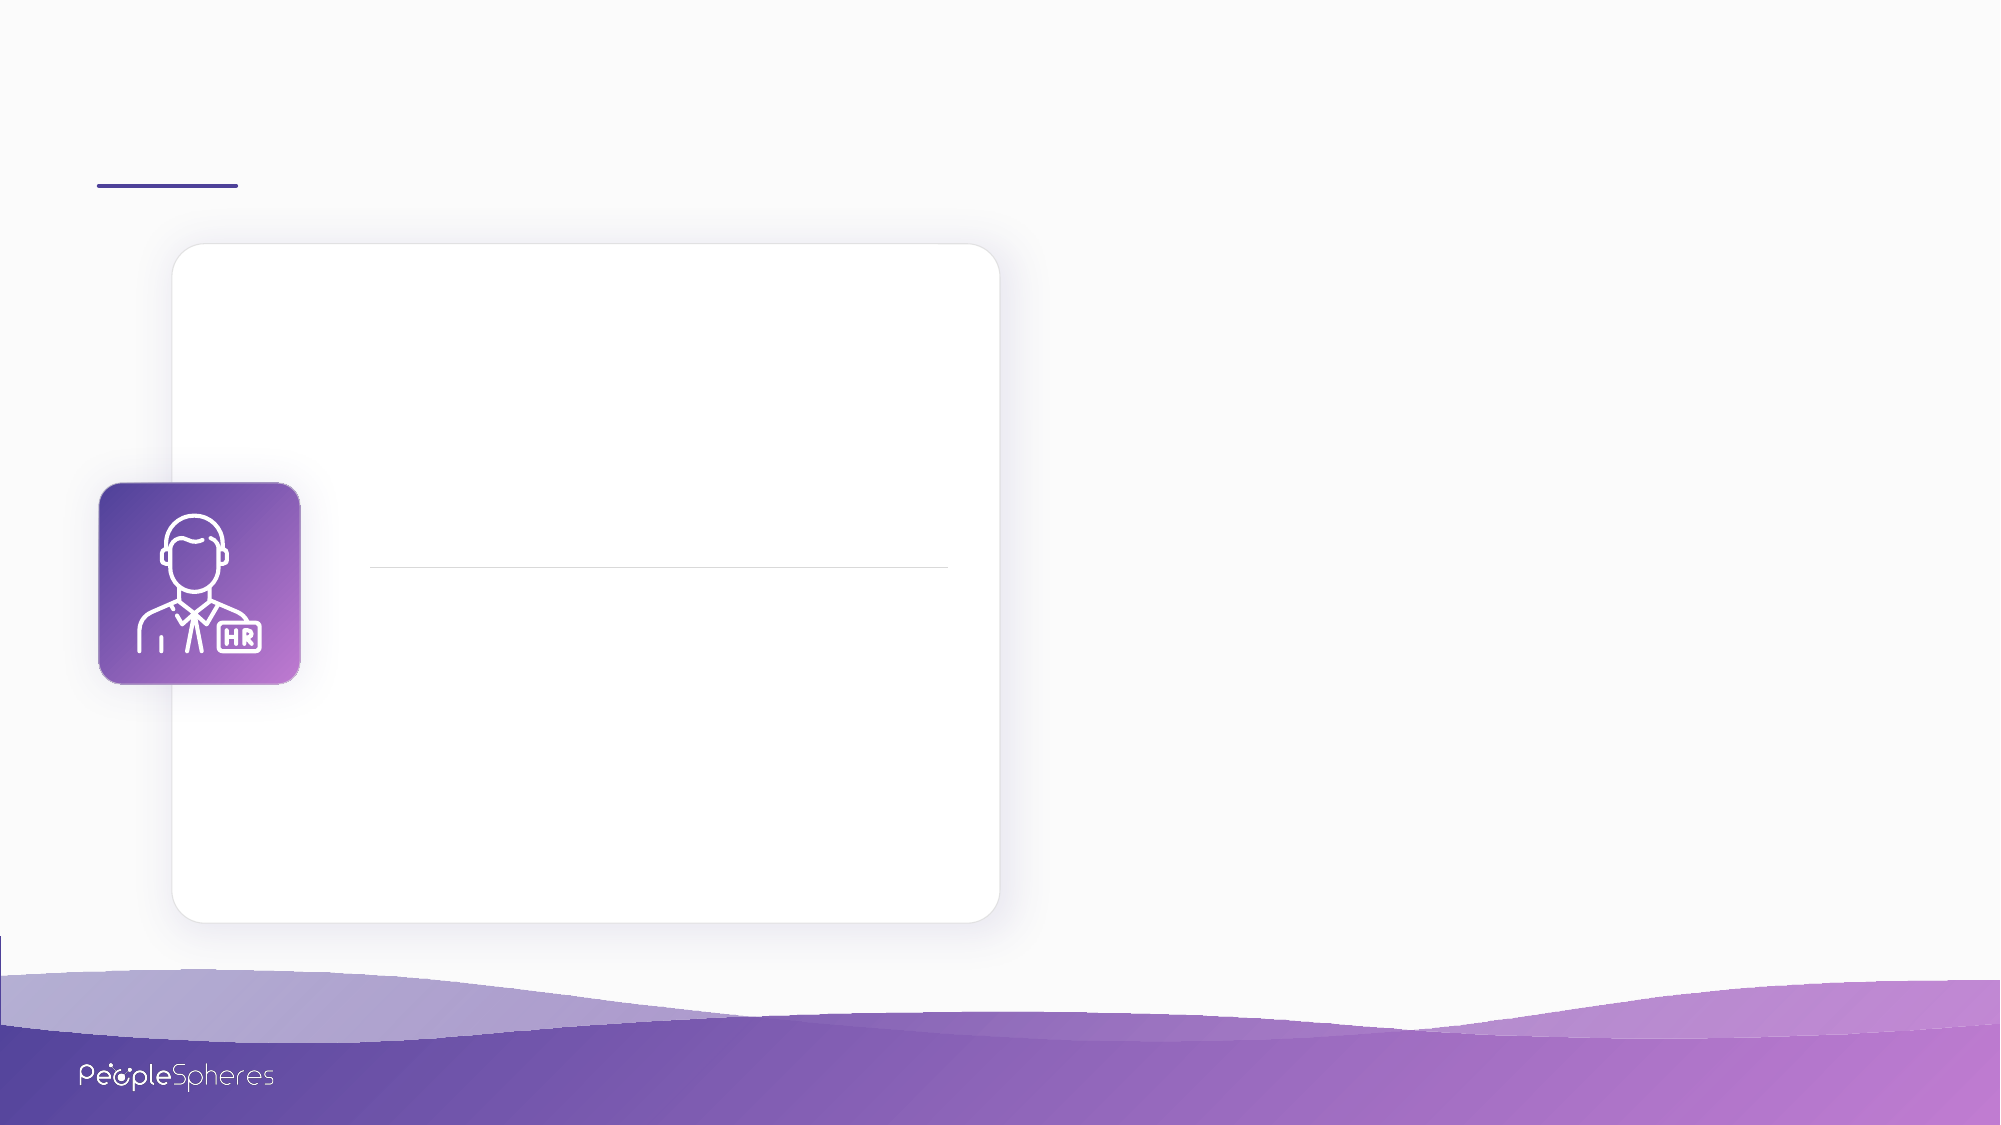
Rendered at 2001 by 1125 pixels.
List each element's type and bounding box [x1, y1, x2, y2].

picture [79, 1063, 274, 1093]
